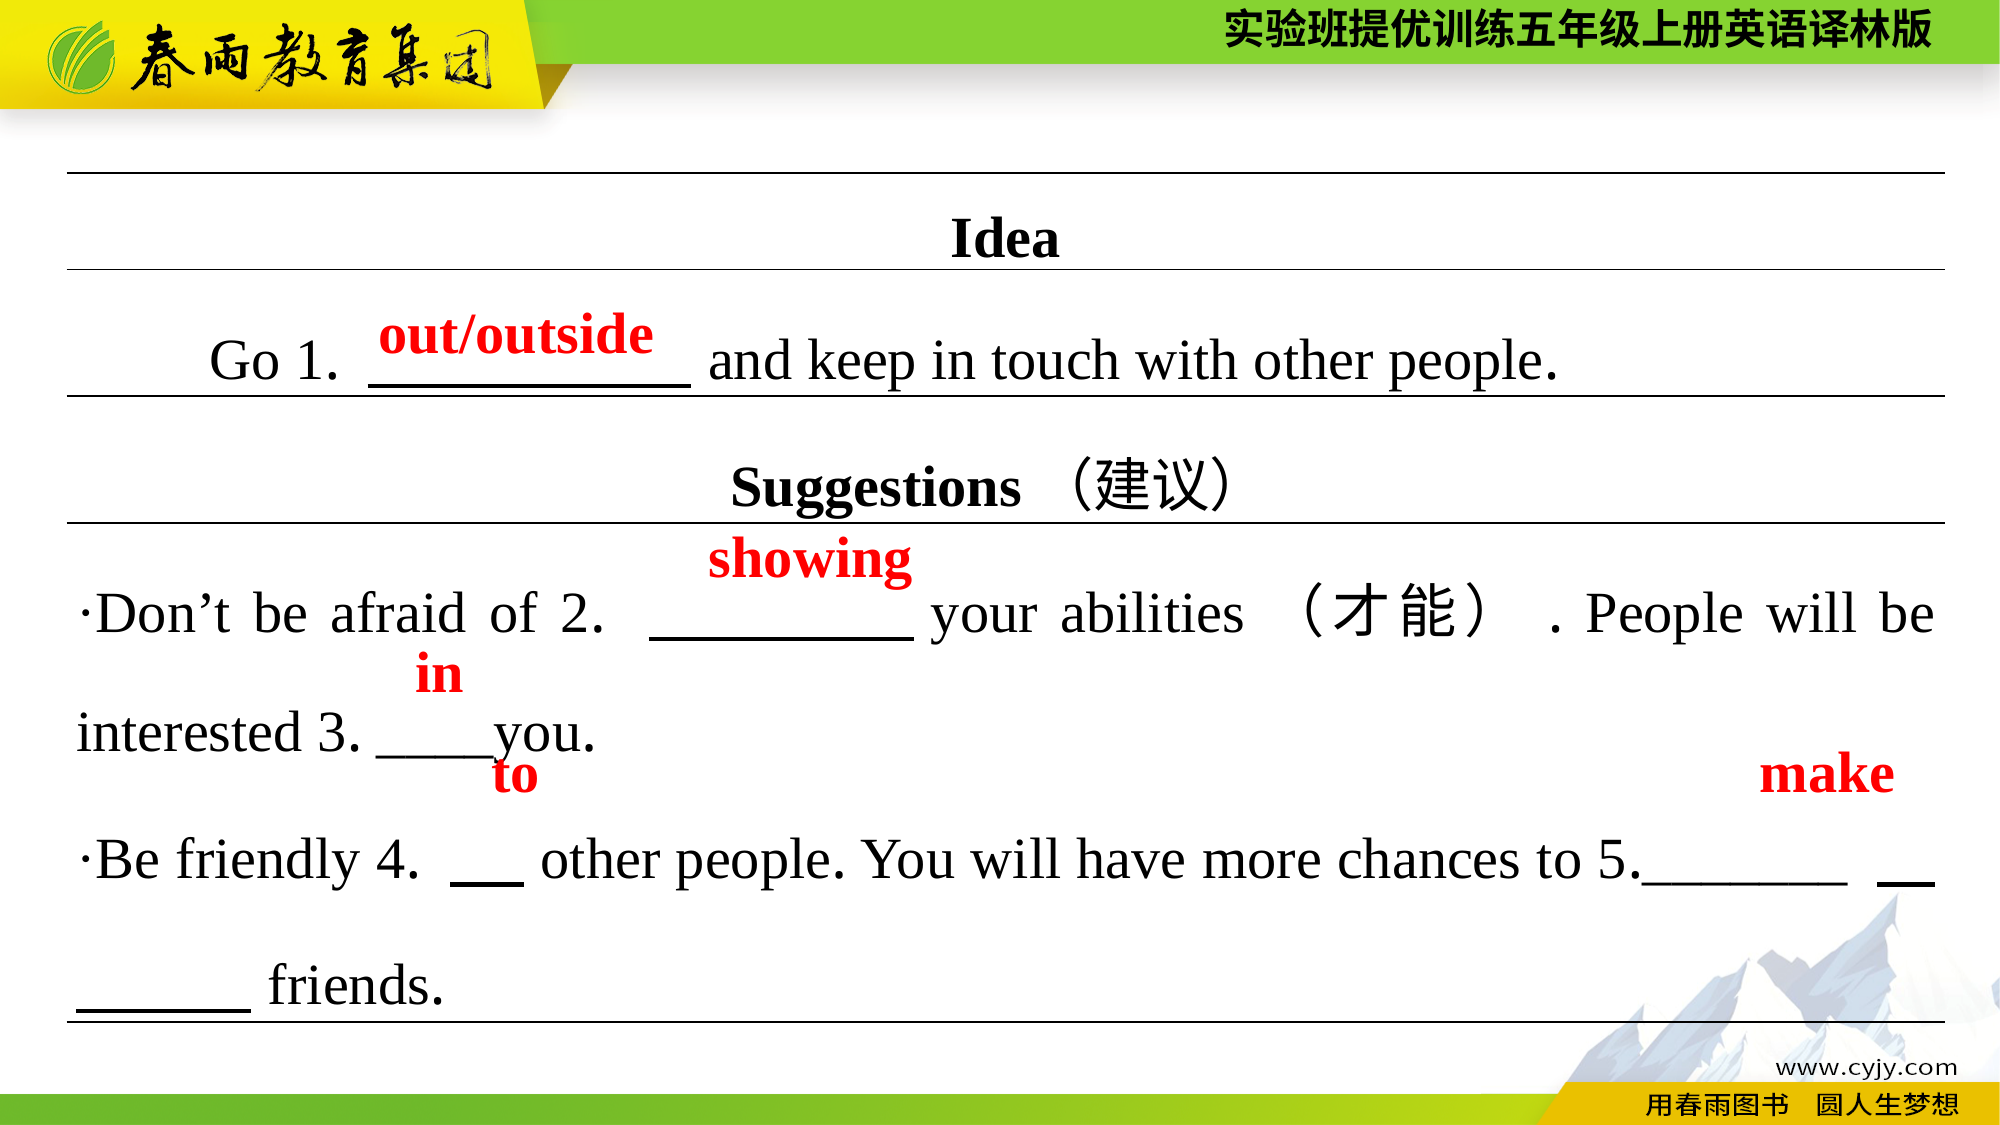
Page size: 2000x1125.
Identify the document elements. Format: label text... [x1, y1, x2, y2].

text_box showing [693, 512, 929, 597]
text_box out/outside [363, 288, 670, 373]
table_header Idea [67, 174, 1945, 269]
text_box make [1745, 726, 1911, 812]
table_cell ·Don’t be afraid of 2. your abilities（才能）. People will be interested 3. ____you. ·Be friendly 4. other people. You will have more chances to 5._______ friends. [67, 524, 1945, 1021]
text_box to [476, 726, 555, 812]
table_cell Go 1. and keep in touch with other people. [67, 270, 1945, 395]
table_cell Suggestions（建议） [67, 397, 1945, 522]
text_box in [400, 627, 480, 712]
picture [0, 0, 2000, 1125]
